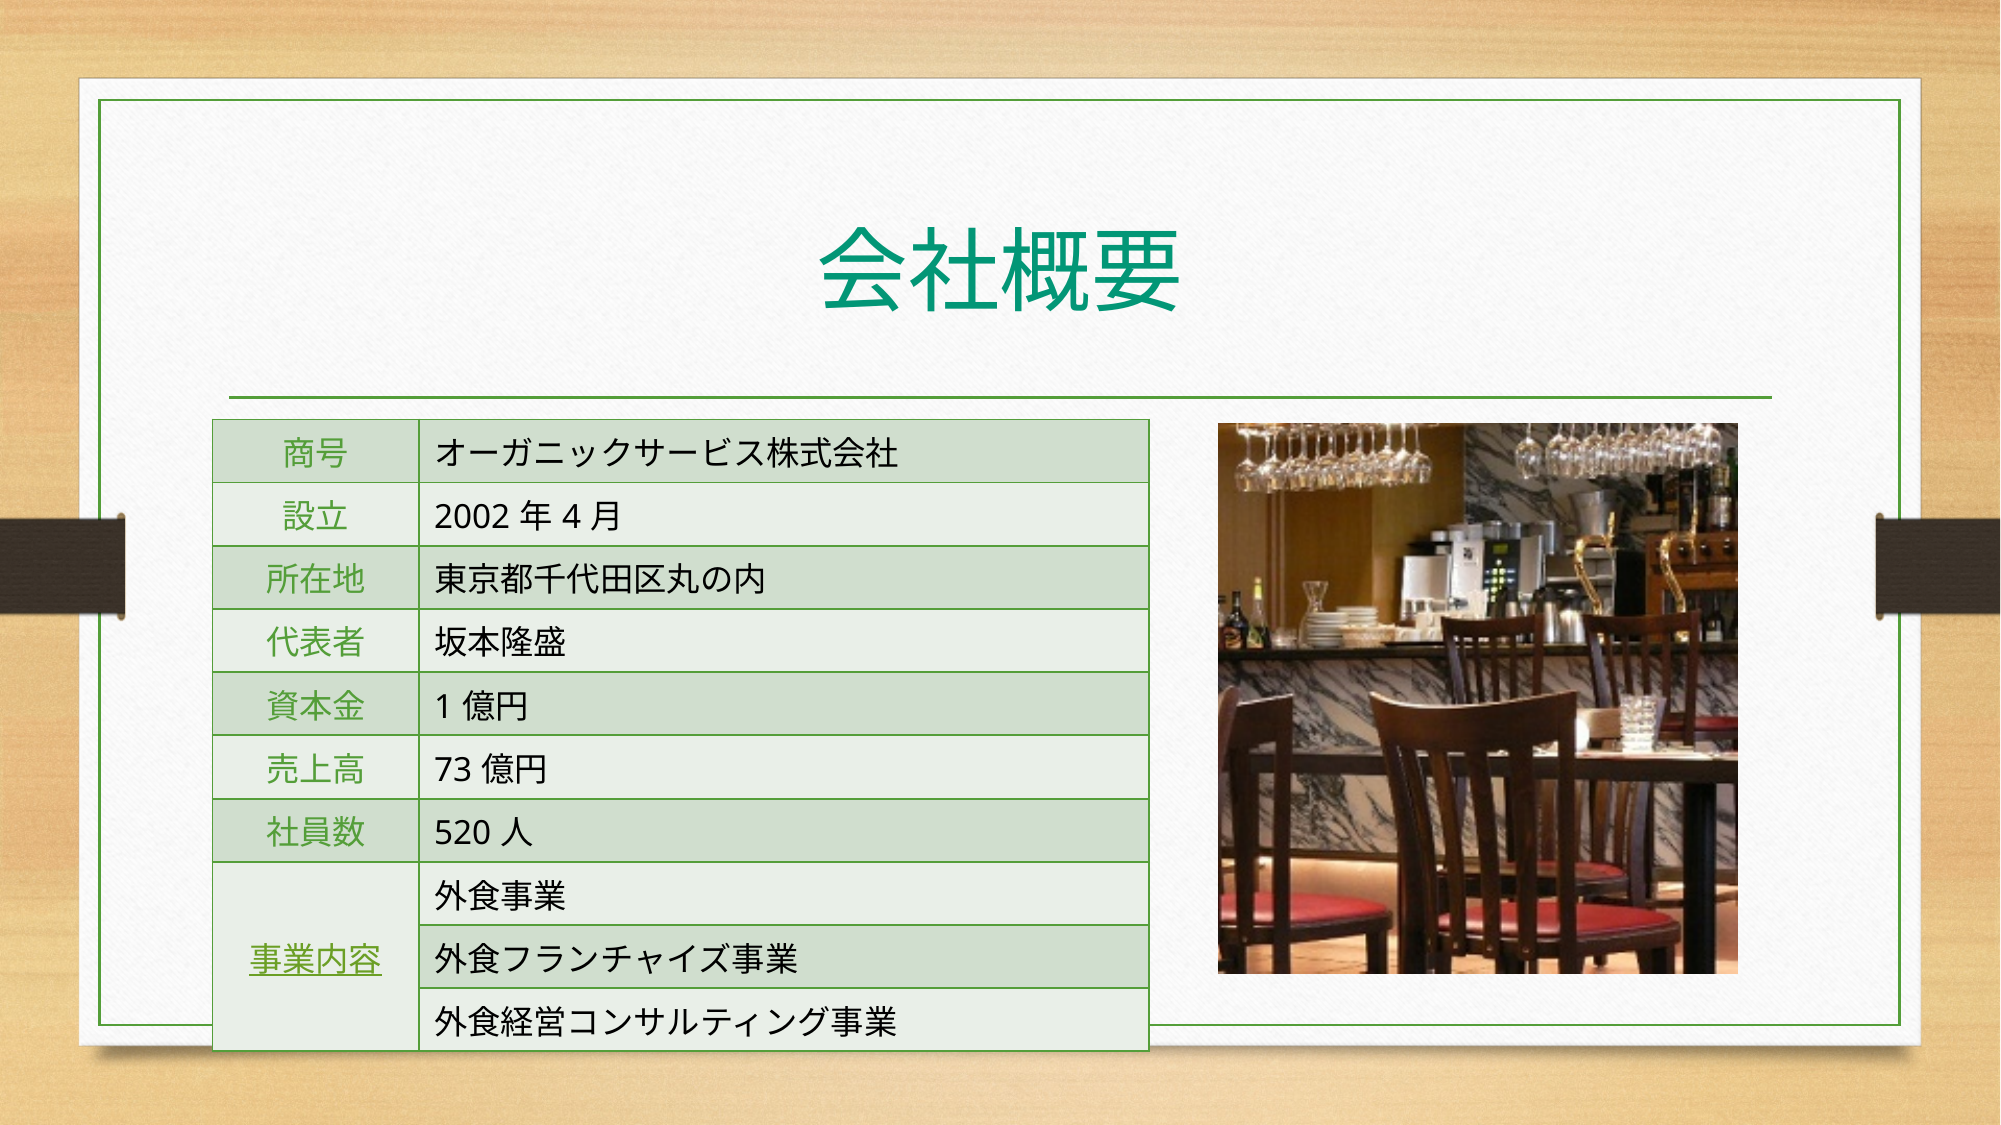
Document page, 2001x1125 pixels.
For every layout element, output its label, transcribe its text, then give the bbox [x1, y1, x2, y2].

table_cell 所在地 [213, 547, 418, 608]
table_cell 社員数 [213, 800, 418, 861]
table_cell 資本金 [213, 673, 418, 734]
table_cell 1億円 [420, 673, 1148, 734]
table_cell 73億円 [420, 736, 1148, 798]
title 会社概要 [212, 161, 1788, 375]
table_cell 外食事業 [420, 863, 1148, 924]
table_header オーガニックサービス株式会社 [420, 420, 1148, 482]
table_cell 外食フランチャイズ事業 [420, 926, 1148, 987]
picture [0, 0, 2001, 1125]
table_cell 設立 [213, 483, 418, 545]
table_cell 事業内容 [213, 863, 418, 1050]
table_cell 売上高 [213, 736, 418, 798]
table_cell 外食経営コンサルティング事業 [420, 989, 1148, 1050]
table_header 商号 [213, 420, 418, 482]
table_cell 520人 [420, 800, 1148, 861]
table_cell 東京都千代田区丸の内 [420, 547, 1148, 608]
table_cell 坂本隆盛 [420, 610, 1148, 671]
table_cell 代表者 [213, 610, 418, 671]
table_cell 2002年4月 [420, 483, 1148, 545]
